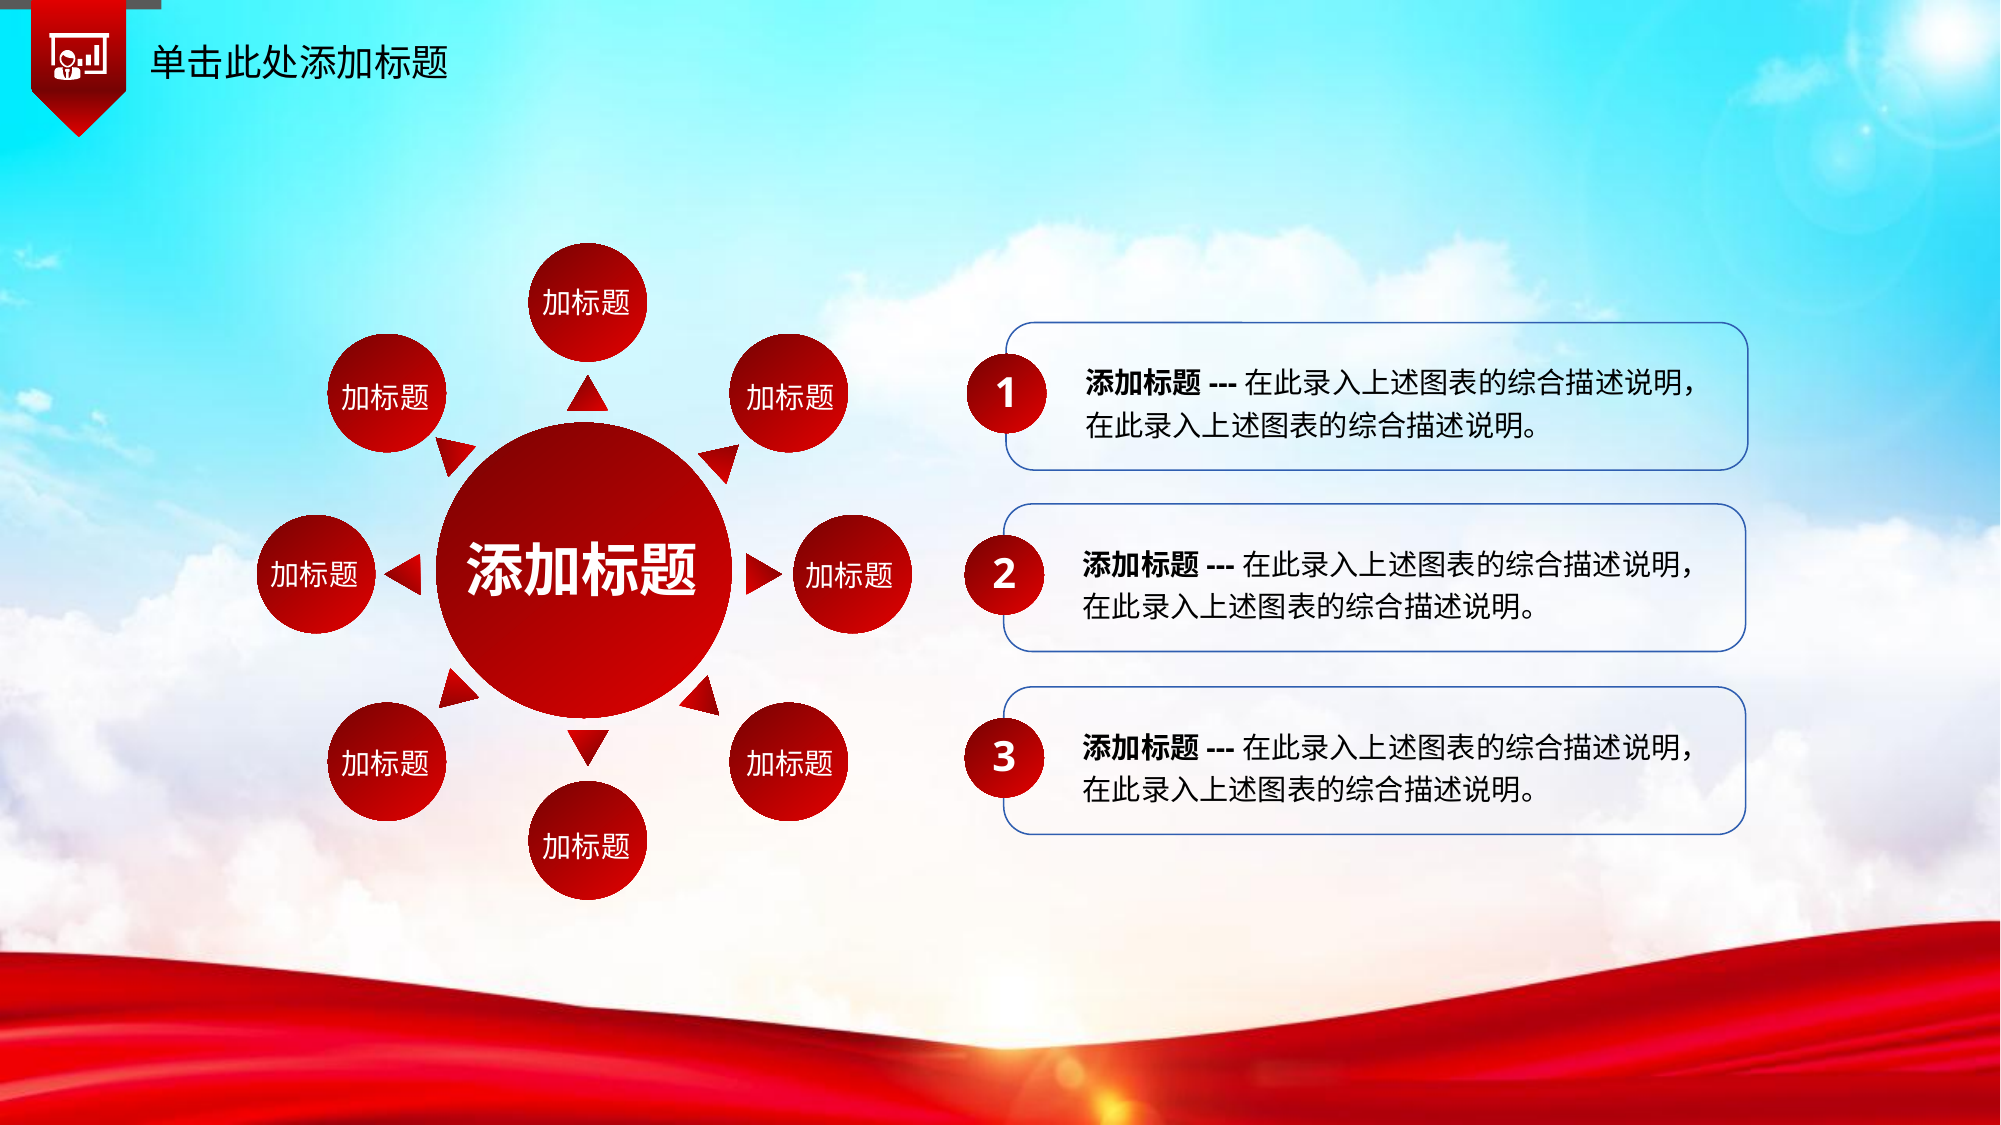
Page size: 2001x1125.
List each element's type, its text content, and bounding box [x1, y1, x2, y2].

text_box [434, 436, 478, 479]
picture [0, 0, 2001, 1125]
text_box 添加标题---在此录入上述图表的综合描述说明，在此录入上述图表的综合描述说明。 [1067, 714, 1706, 814]
text_box 添加标题 [446, 527, 718, 609]
text_box 添加标题---在此录入上述图表的综合描述说明，在此录入上述图表的综合描述说明。 [1069, 350, 1708, 450]
text_box [532, 326, 644, 363]
text_box 添加标题---在此录入上述图表的综合描述说明，在此录入上述图表的综合描述说明。 [1067, 531, 1706, 631]
text_box [331, 701, 448, 784]
text_box [735, 421, 843, 454]
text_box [967, 353, 1047, 434]
text_box 加标题 [327, 373, 443, 420]
text_box [644, 281, 648, 324]
text_box [127, 0, 162, 10]
text_box 加标题 [528, 822, 644, 869]
text_box [733, 786, 844, 822]
text_box [696, 443, 740, 487]
text_box [728, 742, 732, 782]
text_box [0, 0, 31, 10]
text_box [728, 332, 846, 416]
text_box [382, 551, 422, 597]
text_box 加标题 [732, 739, 848, 786]
text_box [437, 666, 481, 710]
text_box [1004, 321, 1749, 472]
text_box 加标题 [257, 550, 372, 597]
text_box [964, 535, 1045, 615]
text_box [534, 869, 641, 901]
text_box [435, 421, 733, 720]
text_box [1002, 502, 1747, 653]
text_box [964, 718, 1045, 798]
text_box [31, 0, 127, 138]
text_box [333, 420, 441, 454]
text_box [260, 552, 377, 635]
text_box [330, 332, 448, 415]
text_box [332, 787, 442, 822]
text_box [677, 673, 721, 717]
text_box [1002, 685, 1747, 836]
text_box [565, 729, 611, 768]
text_box 单击此处添加标题 [137, 33, 472, 90]
text_box [745, 551, 784, 597]
text_box [533, 242, 643, 278]
text_box 加标题 [733, 373, 848, 421]
text_box [797, 514, 913, 635]
text_box [565, 373, 611, 412]
text_box [530, 780, 648, 862]
text_box [733, 701, 845, 739]
text_box 加标题 [528, 278, 644, 326]
text_box [261, 514, 372, 550]
text_box 加标题 [327, 740, 443, 787]
text_box 加标题 [791, 551, 907, 598]
